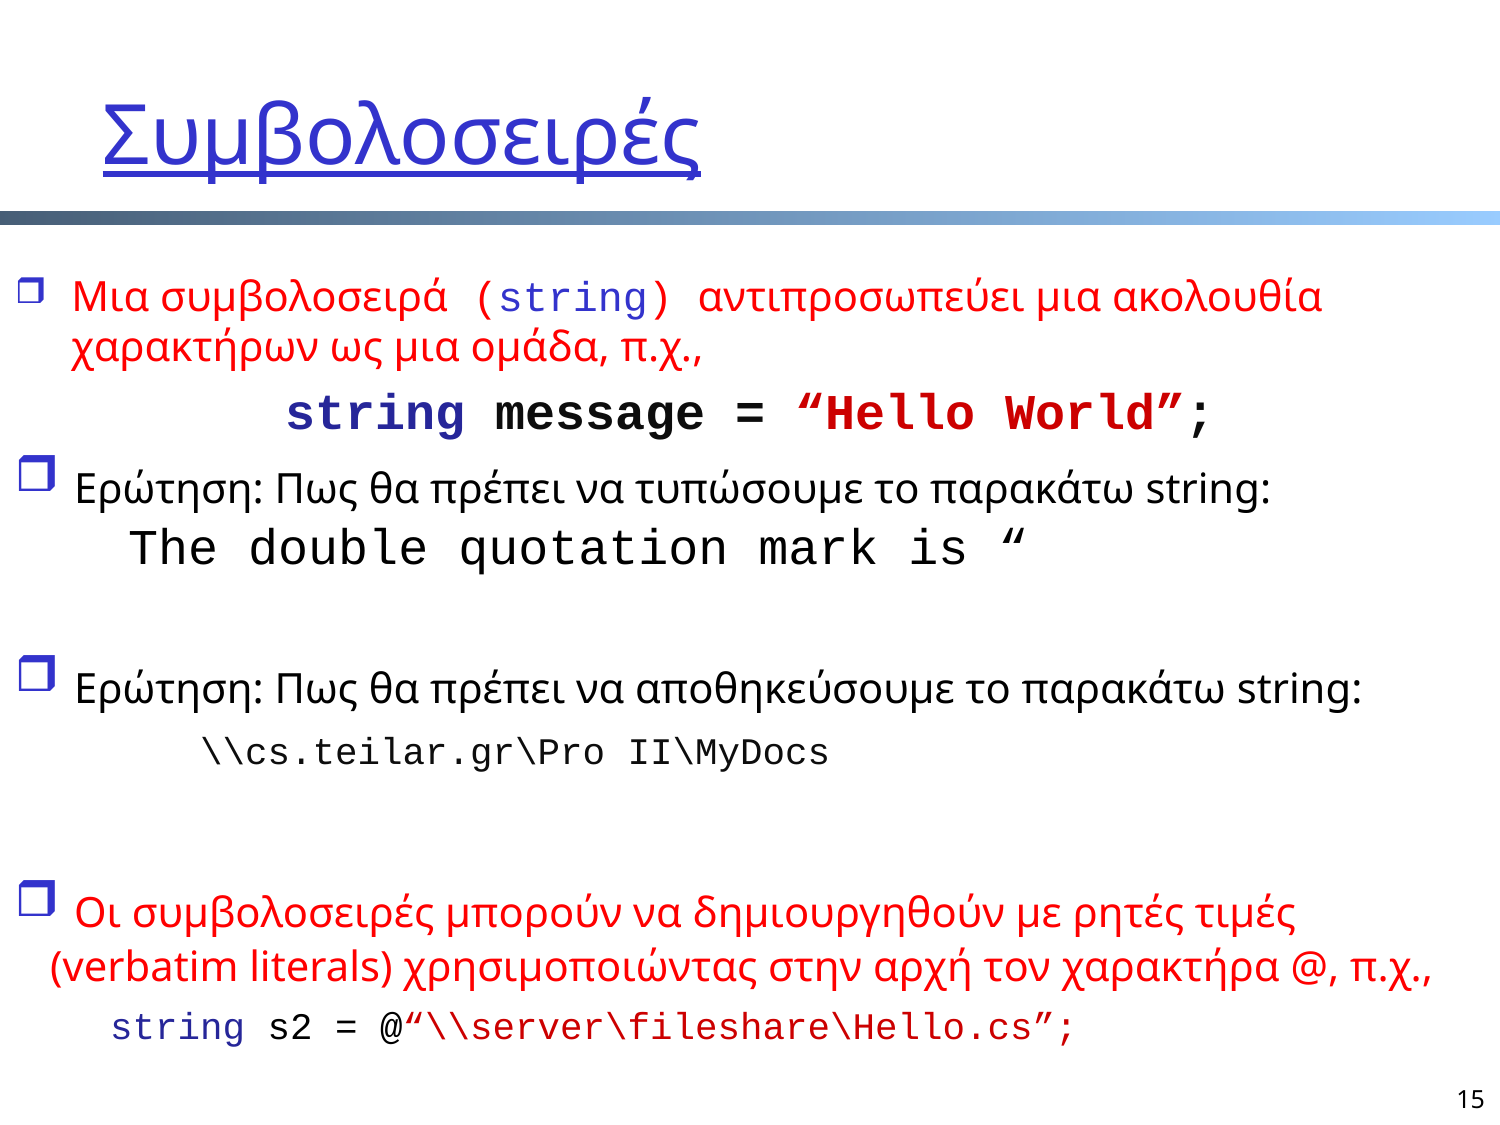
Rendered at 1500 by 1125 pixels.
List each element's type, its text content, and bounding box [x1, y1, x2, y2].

text_box Ερώτηση: Πως θα πρέπει να αποθηκεύσουμε το παρακάτω string: \\cs.teilar.gr\Pro II\MyDocs [0, 637, 1500, 783]
list Μια συμβολοσειρά (string) αντιπροσωπεύει μια ακολουθία χαρακτήρων ως μια ομάδα, π.χ., string message = “Hello World”; [0, 262, 1500, 437]
text_box Ερώτηση: Πως θα πρέπει να τυπώσουμε το παρακάτω string: The double quotation mark is “ [0, 437, 1500, 583]
title Συμβολοσειρές [87, 37, 1363, 225]
text_box Οι συμβολοσειρές μπορούν να δημιουργηθούν με ρητές τιμές (verbatim literals) χρησιμοποιώντας στην αρχή τον χαρακτήρα @, π.χ., string s2 = @“\\server\fileshare\Hello.cs”; [0, 862, 1500, 1057]
slide_number 15 [1150, 1057, 1500, 1125]
